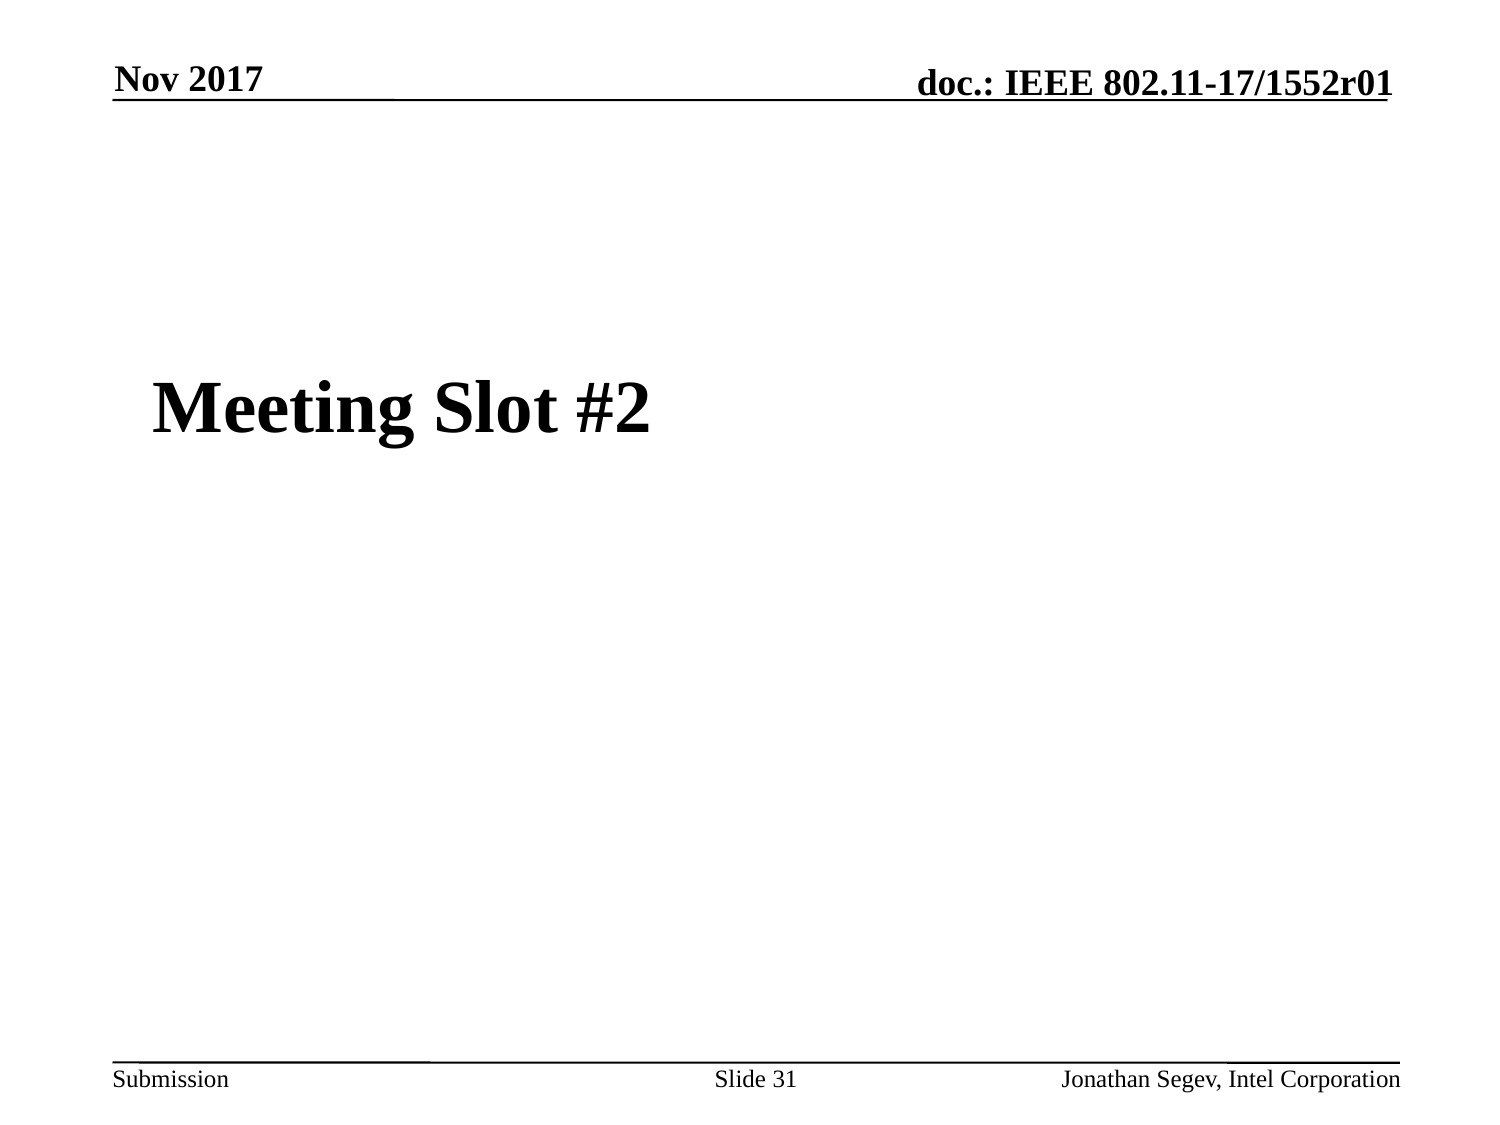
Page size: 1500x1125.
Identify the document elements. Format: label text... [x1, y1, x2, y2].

footer Jonathan Segev, Intel Corporation [878, 1061, 1402, 1093]
slide_number Slide 31 [712, 1061, 800, 1123]
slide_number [114, 54, 423, 100]
list Meeting Slot #2 [137, 349, 1413, 1025]
